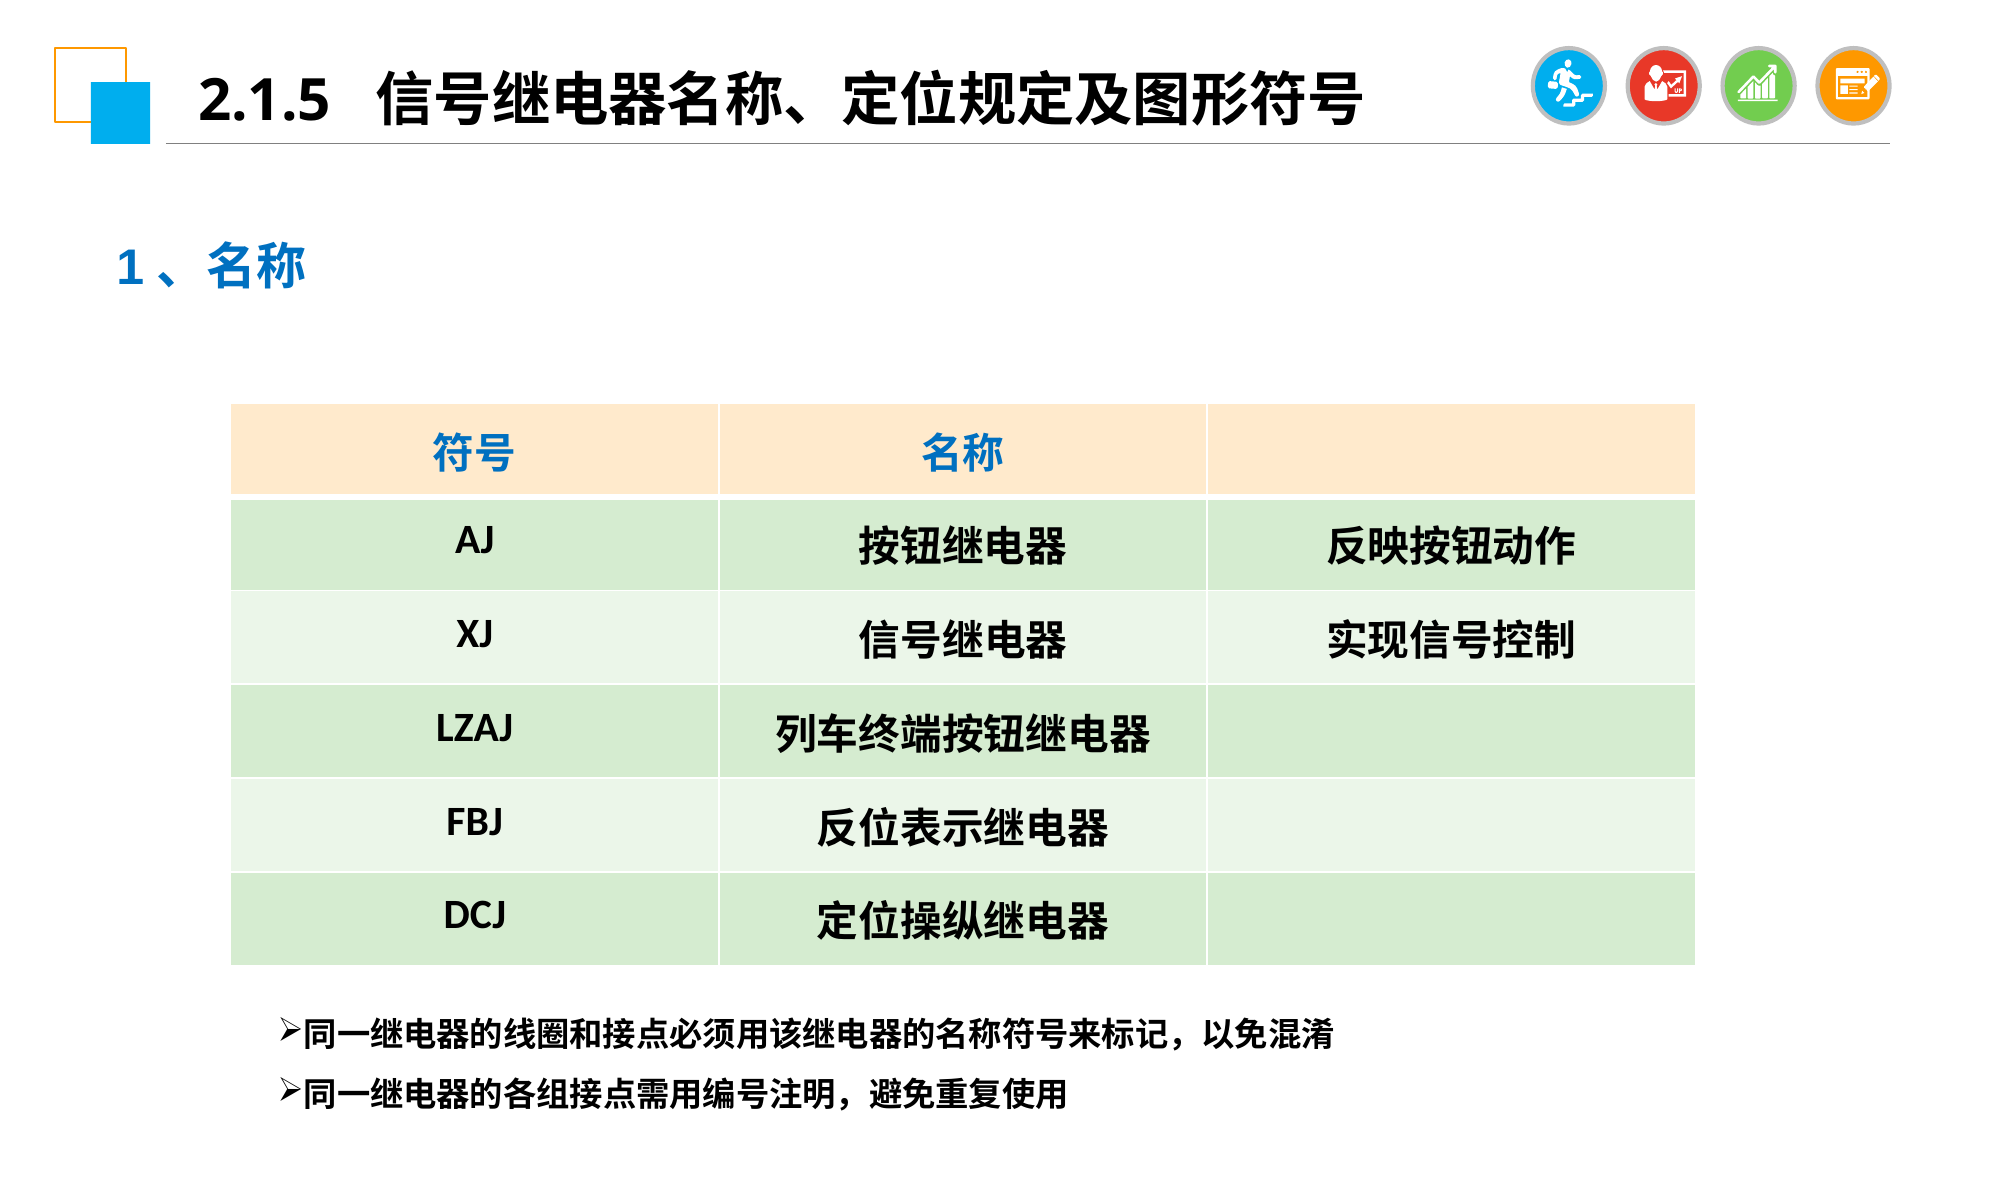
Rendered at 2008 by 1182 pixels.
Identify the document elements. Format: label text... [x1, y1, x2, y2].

table_cell 反映按钮动作 [1208, 500, 1695, 590]
table_cell [1208, 685, 1695, 777]
table_cell [1208, 873, 1695, 965]
table_cell 实现信号控制 [1208, 591, 1695, 683]
table_cell FBJ [231, 779, 718, 871]
table_cell AJ [231, 500, 718, 590]
table_cell 按钮继电器 [720, 500, 1206, 590]
table_cell [1208, 779, 1695, 871]
table_header 符号 [231, 404, 718, 494]
text_box 1、名称 [101, 227, 430, 303]
text_box 同一继电器的线圈和接点必须用该继电器的名称符号来标记，以免混淆 同一继电器的各组接点需用编号注明，避免重复使用 [218, 985, 1555, 1121]
table_cell 列车终端按钮继电器 [720, 685, 1206, 777]
table_cell 定位操纵继电器 [720, 873, 1206, 965]
table_cell LZAJ [231, 685, 718, 777]
table_cell DCJ [231, 873, 718, 965]
table_header [1208, 404, 1695, 494]
table_header 名称 [720, 404, 1206, 494]
table_cell 反位表示继电器 [720, 779, 1206, 871]
table_cell XJ [231, 591, 718, 683]
text_box 2.1.5 信号继电器名称、定位规定及图形符号 [177, 51, 1387, 142]
table_cell 信号继电器 [720, 591, 1206, 683]
